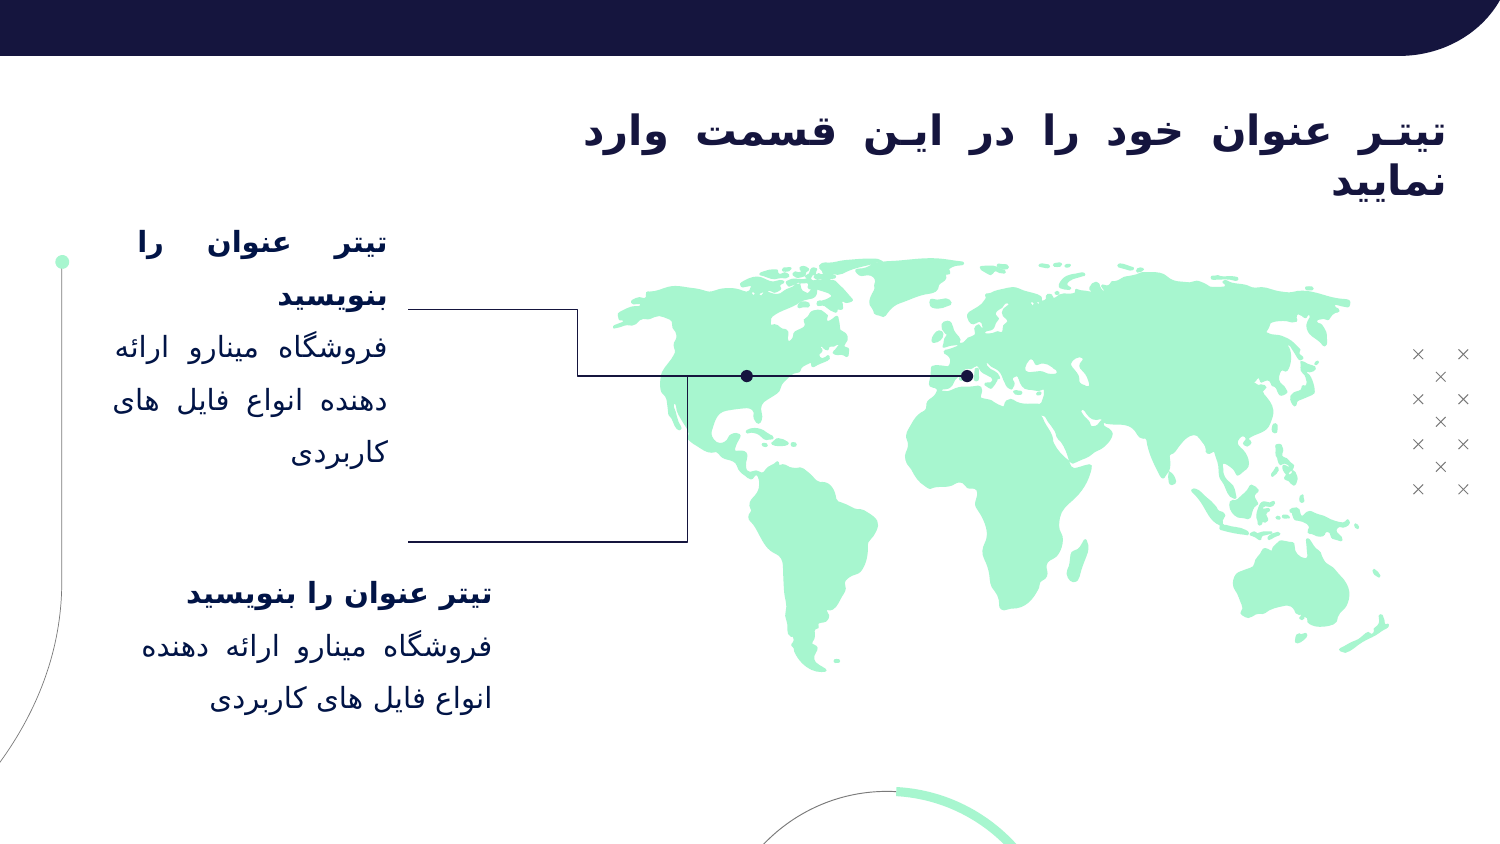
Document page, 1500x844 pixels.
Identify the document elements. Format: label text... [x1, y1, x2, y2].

text_box تیتر عنوان خود را در این قسمت وارد نمایید [556, 96, 1463, 212]
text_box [407, 375, 968, 543]
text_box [612, 257, 1390, 673]
text_box تیتر عنوان را بنویسید فروشگاه مینارو ارائه دهنده انواع فایل های کاربردی [119, 549, 508, 722]
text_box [407, 309, 748, 375]
text_box تیتر عنوان را بنویسید فروشگاه مینارو ارائه دهنده انواع فایل های کاربردی [90, 198, 403, 476]
